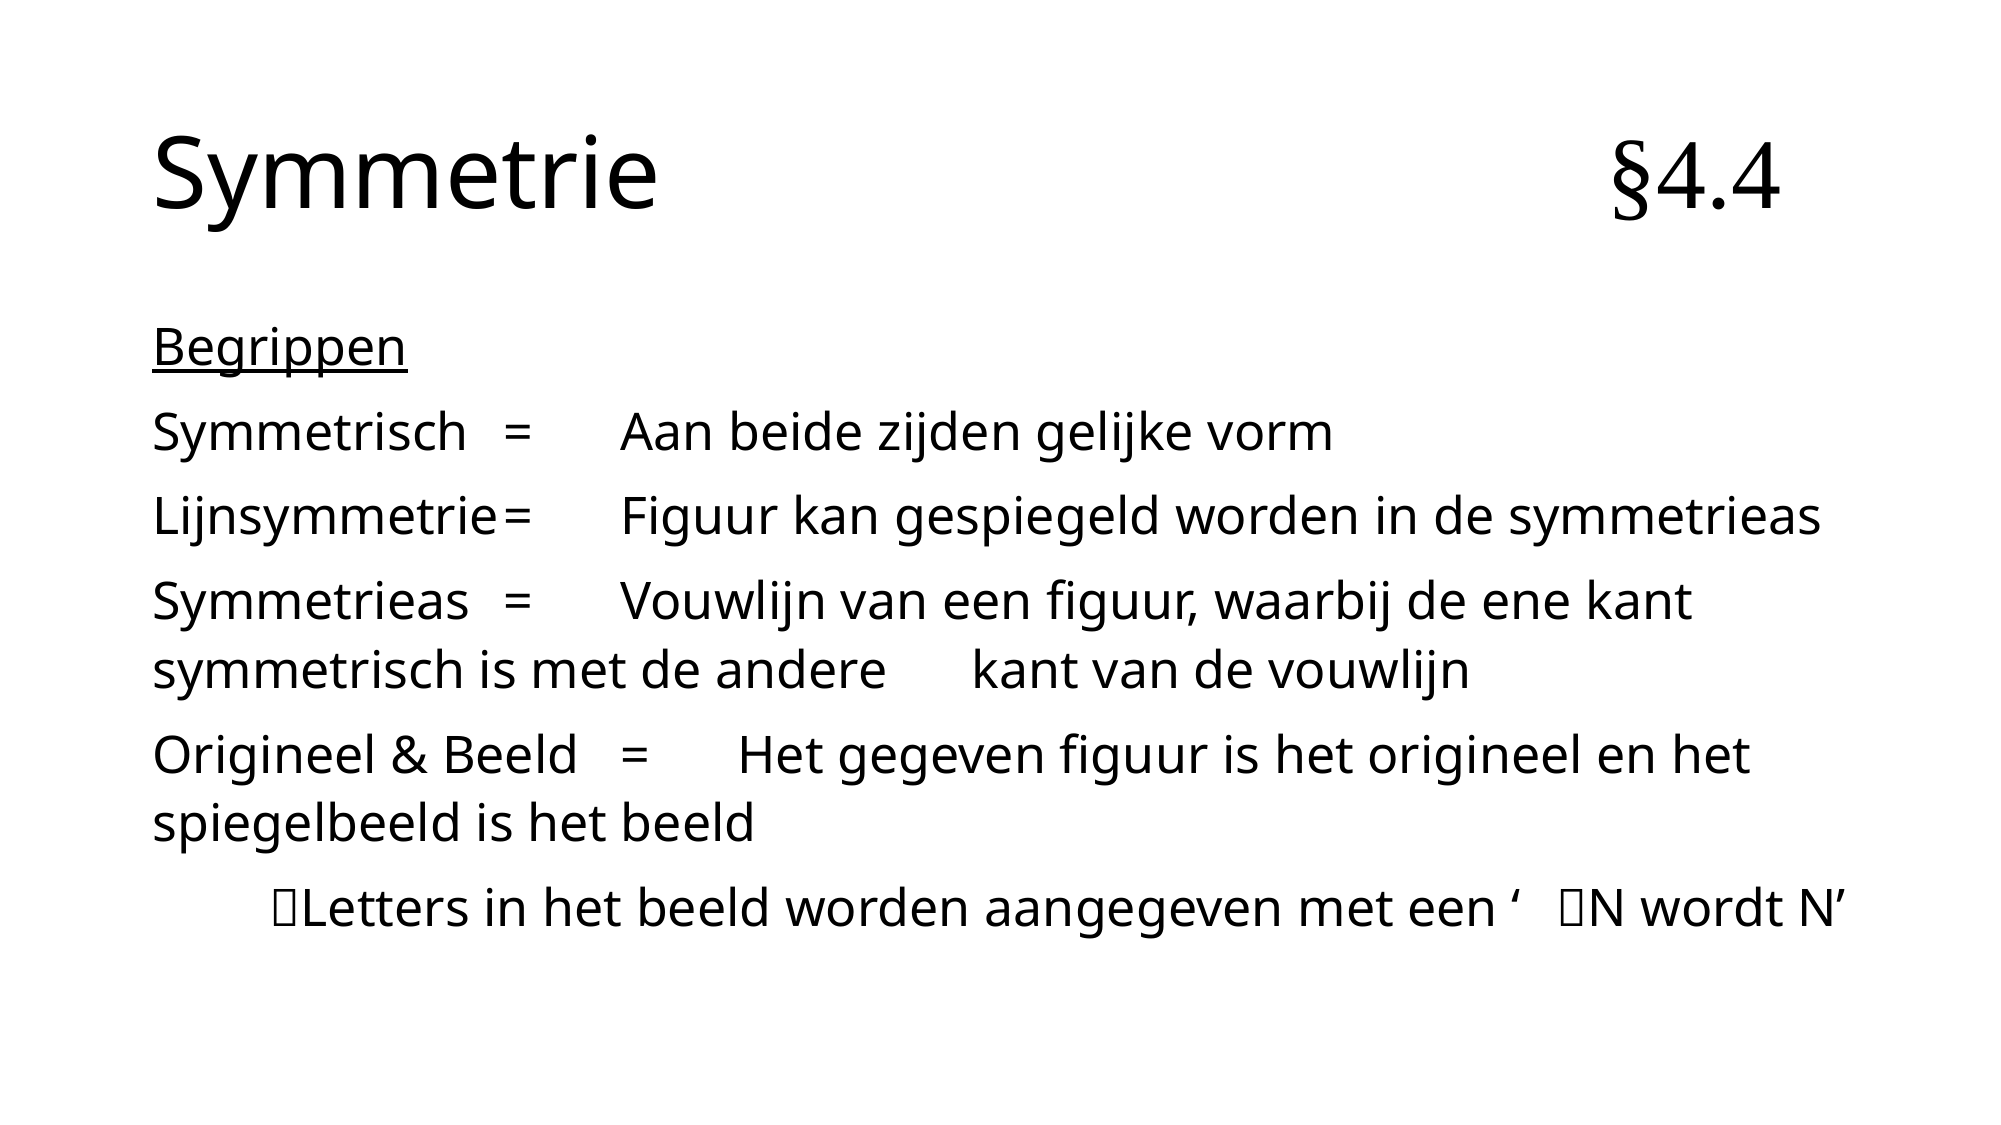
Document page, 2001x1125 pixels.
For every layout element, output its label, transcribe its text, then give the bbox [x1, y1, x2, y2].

list Begrippen Symmetrisch = Aan beide zijden gelijke vorm Lijnsymmetrie = Figuur kan gespiegeld worden in de symmetrieas Symmetrieas = Vouwlijn van een figuur, waarbij de ene kant symmetrisch is met de andere kant van de vouwlijn Origineel & Beeld = Het gegeven figuur is het origineel en het spiegelbeeld is het beeld Letters in het beeld worden aangegeven met een ‘ N wordt N’ [137, 299, 1863, 1014]
title Symmetrie §4.4 [137, 59, 1863, 278]
